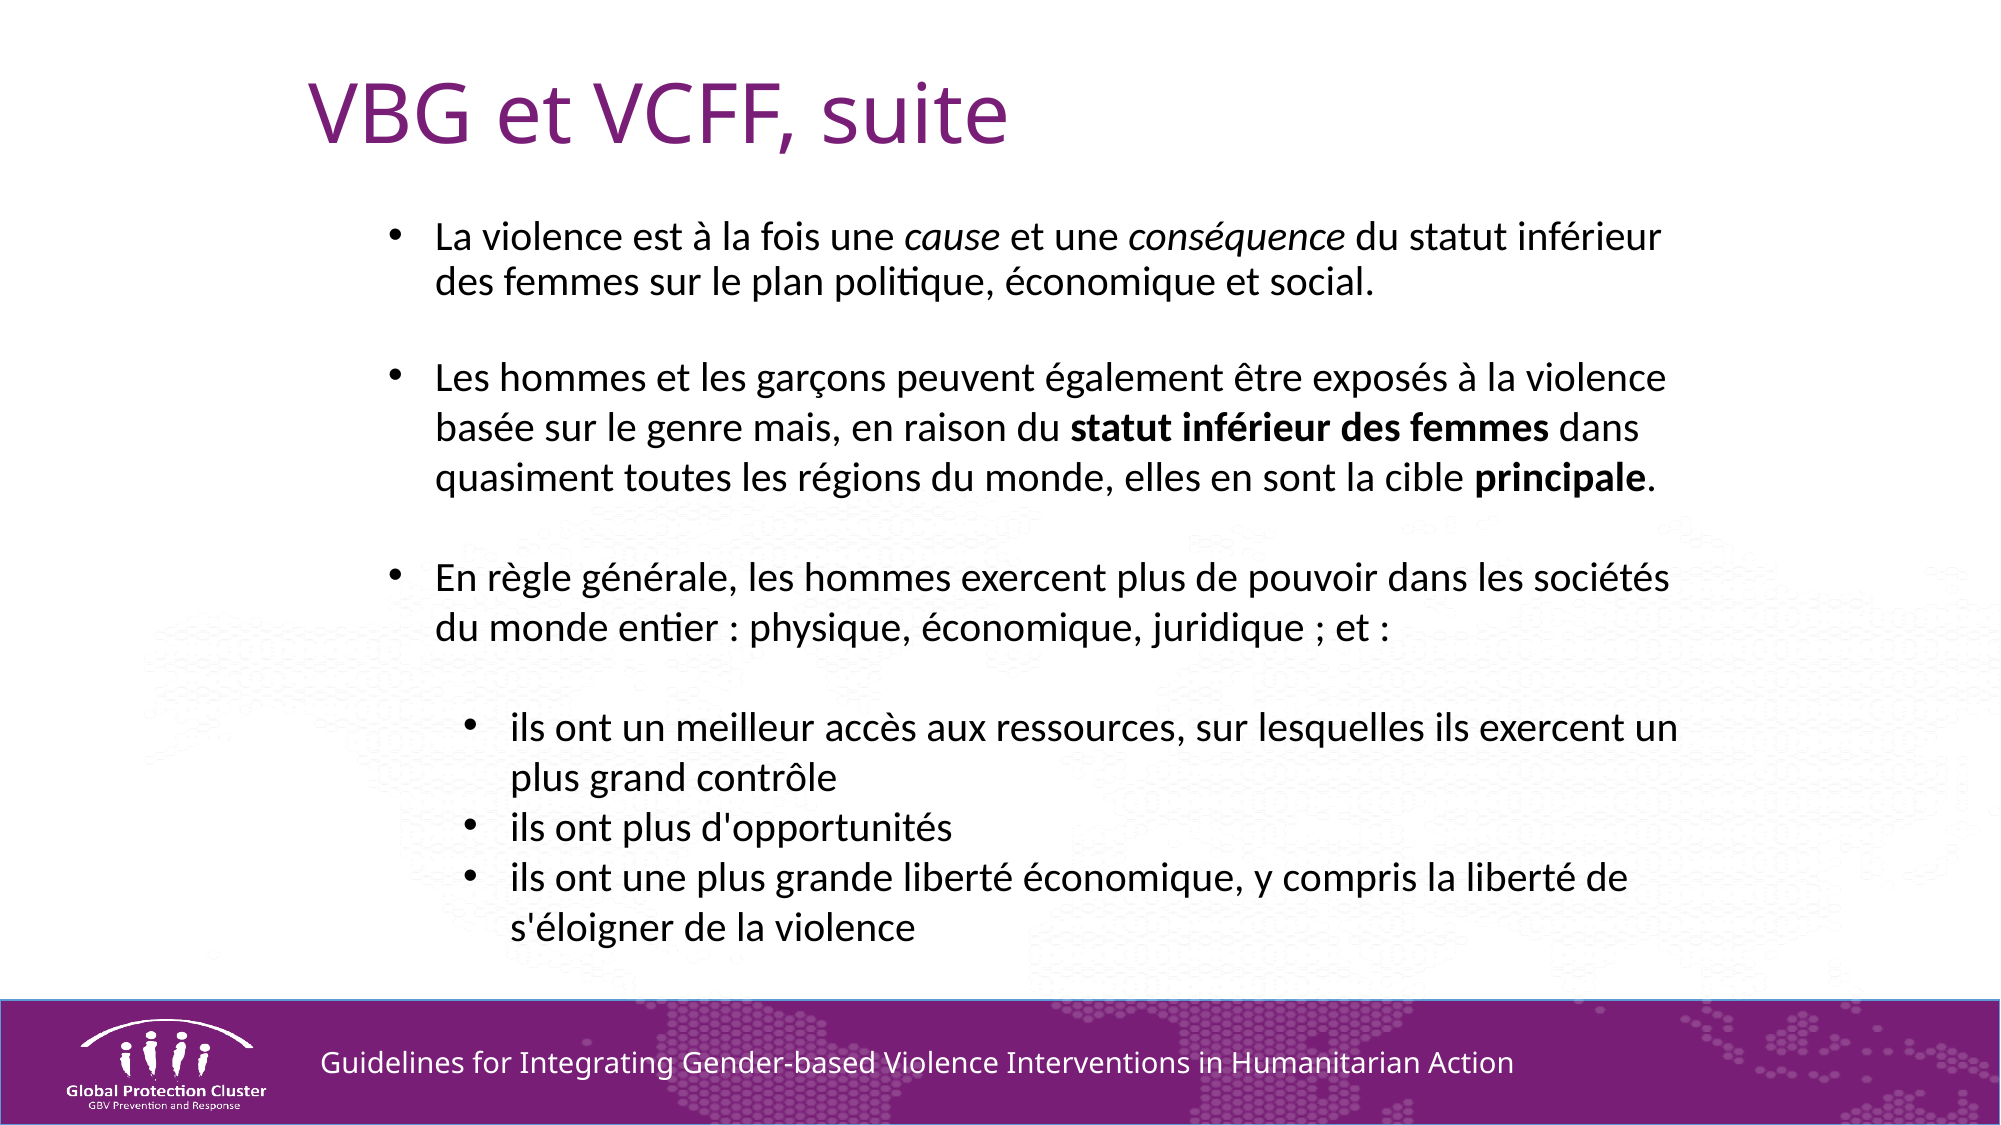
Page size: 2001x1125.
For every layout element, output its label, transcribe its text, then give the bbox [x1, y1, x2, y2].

title VBG et VCFF, suite [293, 63, 1227, 198]
picture [1701, 254, 2001, 1125]
picture [56, 254, 373, 1125]
text_box La violence est à la fois une cause et une conséquence du statut inférieur des femmes sur le plan politique, économique et social. Les hommes et les garçons peuvent également être exposés à la violence basée sur le genre mais, en raison du statut inférieur des femmes dans quasiment toutes les régions du monde, elles en sont la cible principale. En règle générale, les hommes exercent plus de pouvoir dans les sociétés du monde entier : physique, économique, juridique ; et : ils ont un meilleur accès aux ressources, sur lesquelles ils exercent un plus grand contrôle ils ont plus d'opportunités ils ont une plus grande liberté économique, y compris la liberté de s'éloigner de la violence [373, 207, 1701, 1125]
